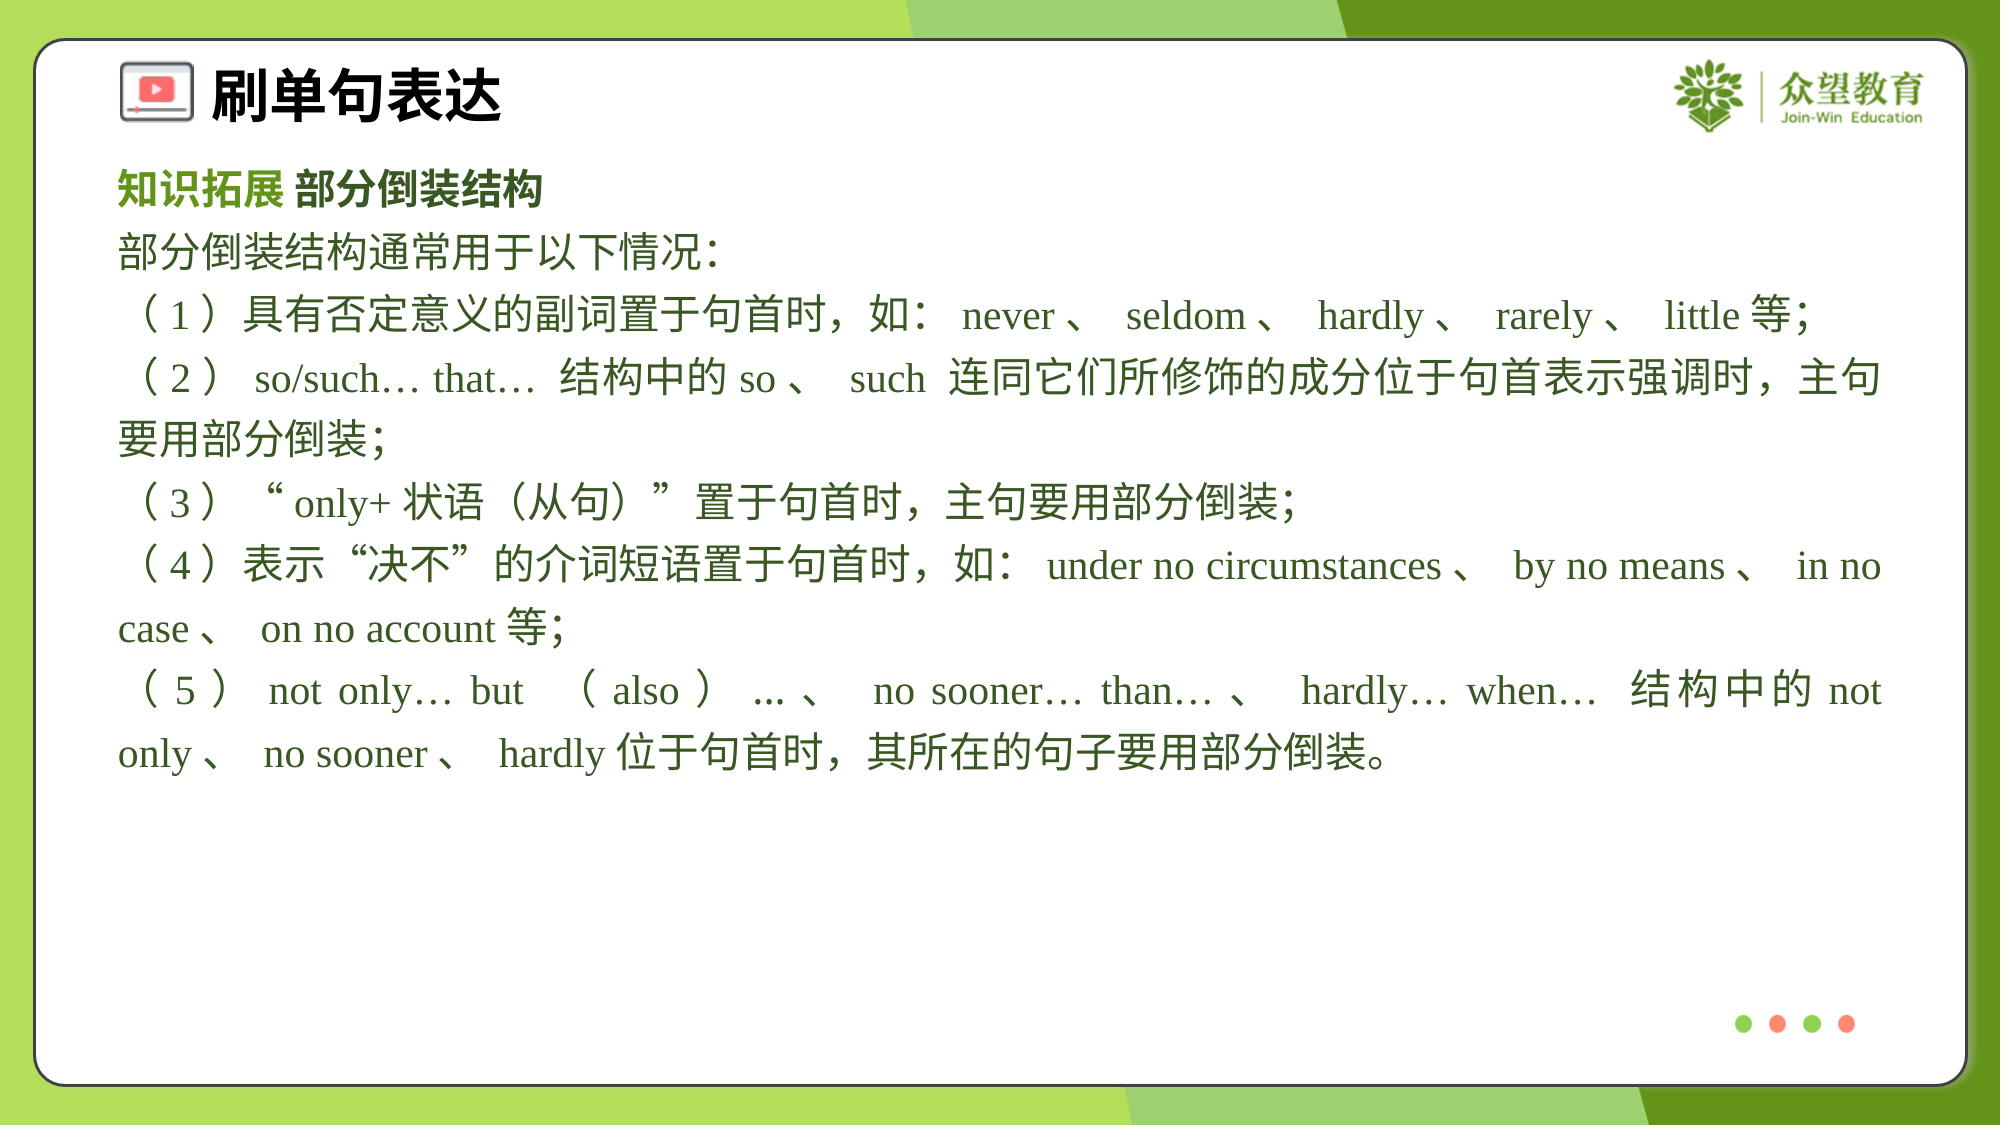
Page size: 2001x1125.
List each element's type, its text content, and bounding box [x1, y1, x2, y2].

picture [0, 0, 2000, 1125]
text_box 知识拓展 部分倒装结构 部分倒装结构通常用于以下情况： （1）具有否定意义的副词置于句首时，如：never、 seldom、 hardly、 rarely、 little等； （2）so/such… that… 结构中的so、 such 连同它们所修饰的成分位于句首表示强调时，主句要用部分倒装； （3）“only+状语（从句）”置于句首时，主句要用部分倒装； （4）表示“决不”的介词短语置于句首时，如：under no circumstances、 by no means、 in no case、 on no account等； （5）not only… but （also）...、 no sooner… than…、 hardly… when… 结构中的not only、 no sooner、 hardly位于句首时，其所在的句子要用部分倒装。 [117, 150, 1882, 777]
